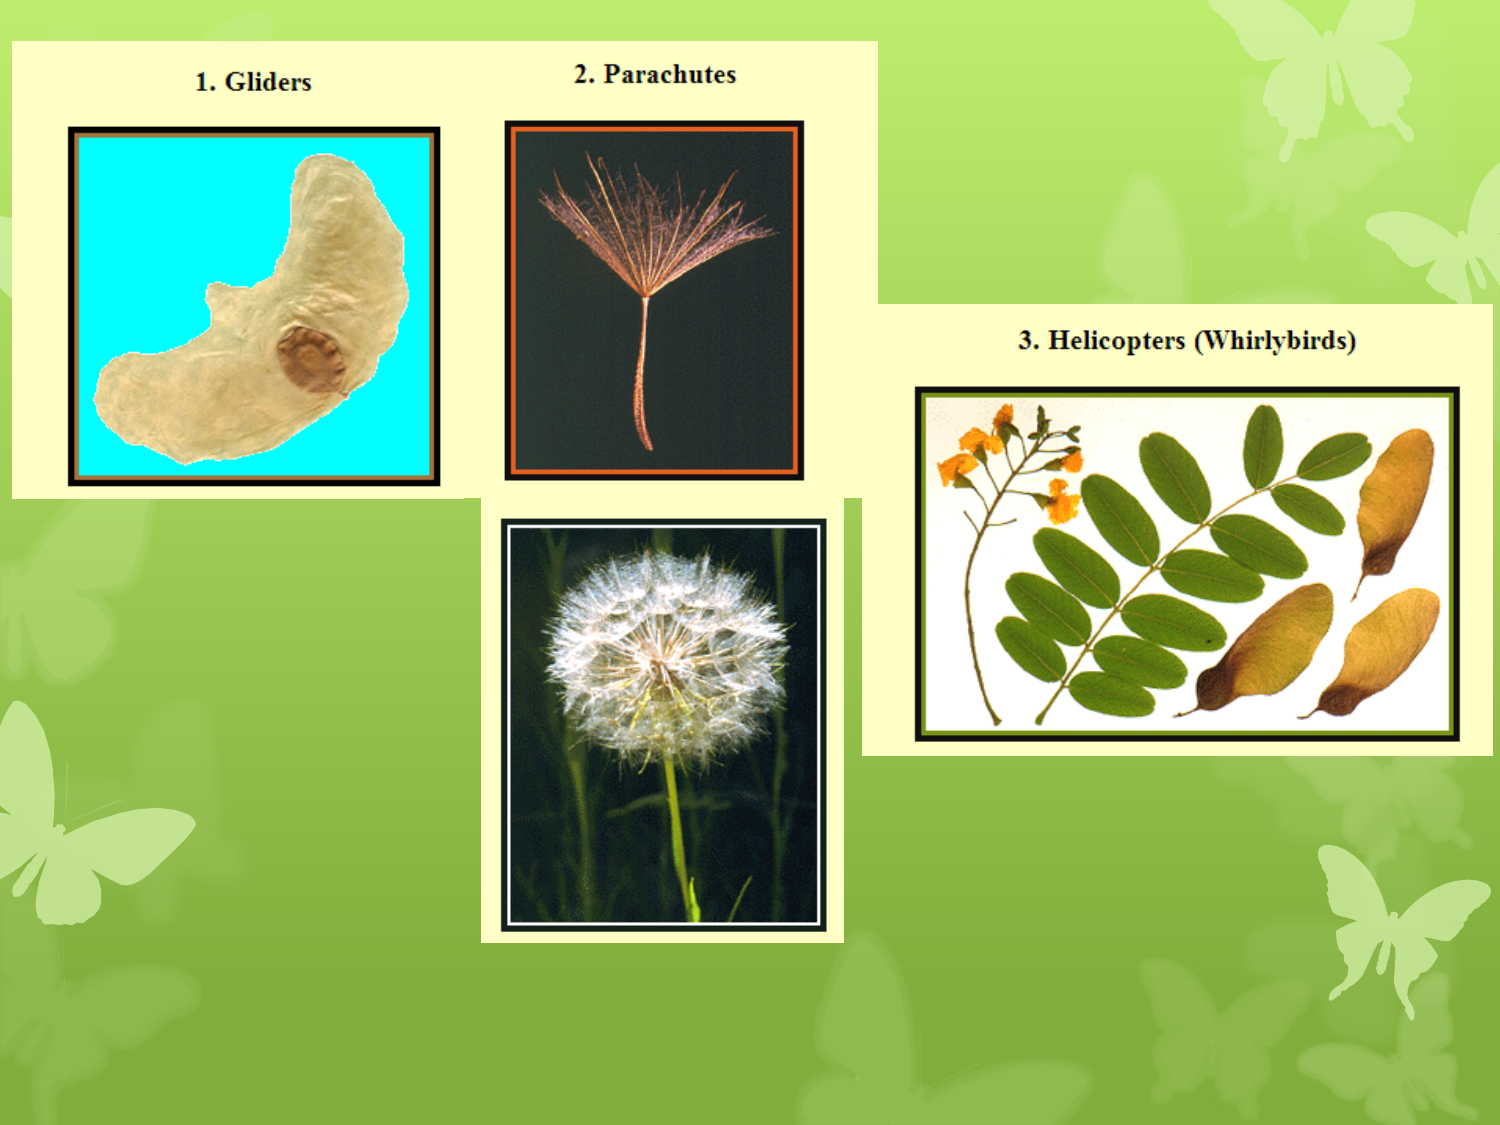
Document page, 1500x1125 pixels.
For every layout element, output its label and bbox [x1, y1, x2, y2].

picture [11, 40, 1493, 944]
